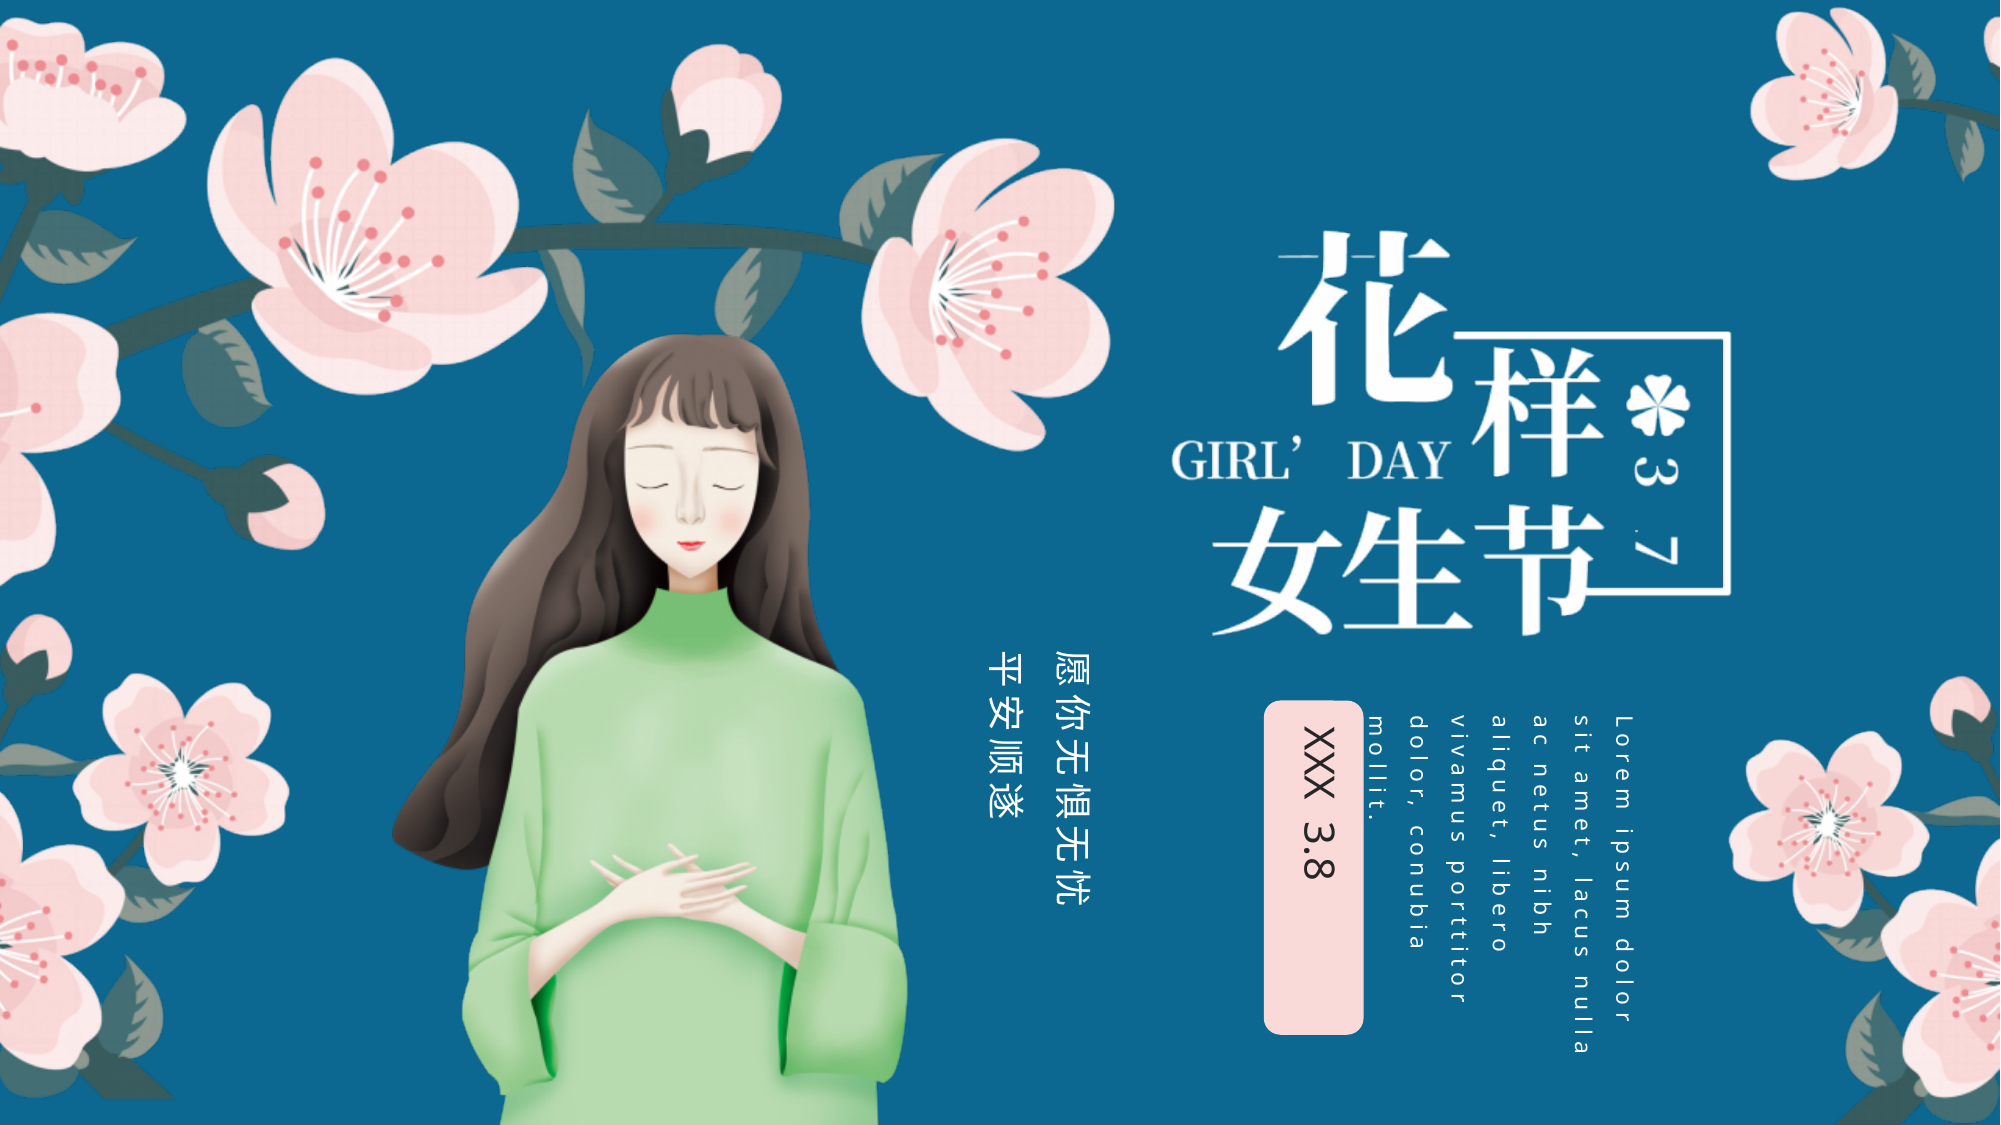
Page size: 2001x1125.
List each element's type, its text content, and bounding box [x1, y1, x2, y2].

text_box 愿你无惧无忧平安顺遂 [960, 758, 1090, 940]
picture [0, 0, 1090, 1125]
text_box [1090, 0, 2000, 1125]
